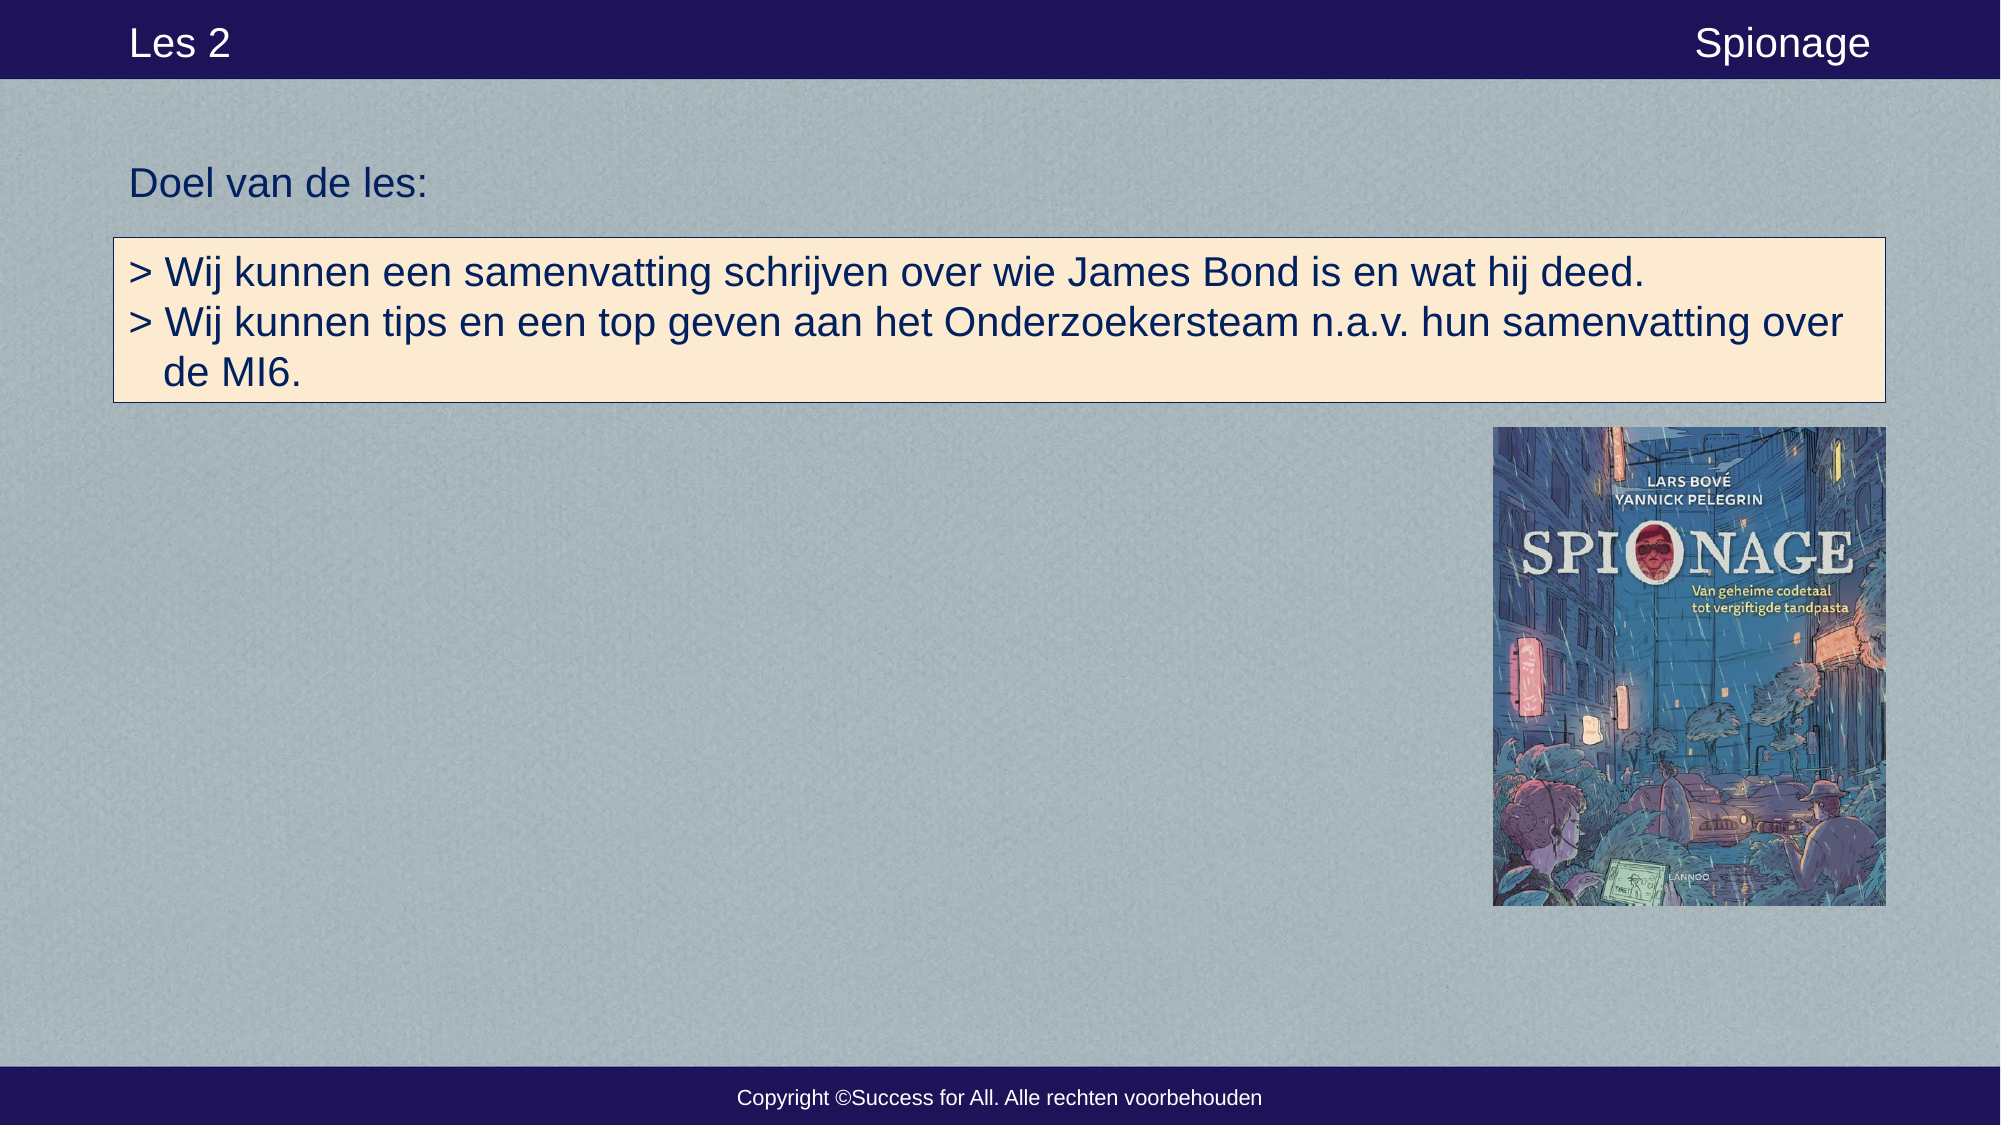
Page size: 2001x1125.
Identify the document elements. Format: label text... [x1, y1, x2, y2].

text_box Copyright ©Success for All. Alle rechten voorbehouden [0, 1076, 2000, 1125]
picture [0, 0, 2001, 1125]
text_box Les 2 [114, 8, 354, 73]
text_box > Wij kunnen een samenvatting schrijven over wie James Bond is en wat hij deed. > Wij kunnen tips en een top geven aan het Onderzoekersteam n.a.v. hun samenvatting over de MI6. [113, 237, 1886, 403]
text_box Spionage [999, 8, 1886, 73]
text_box Doel van de les: [113, 148, 1635, 214]
